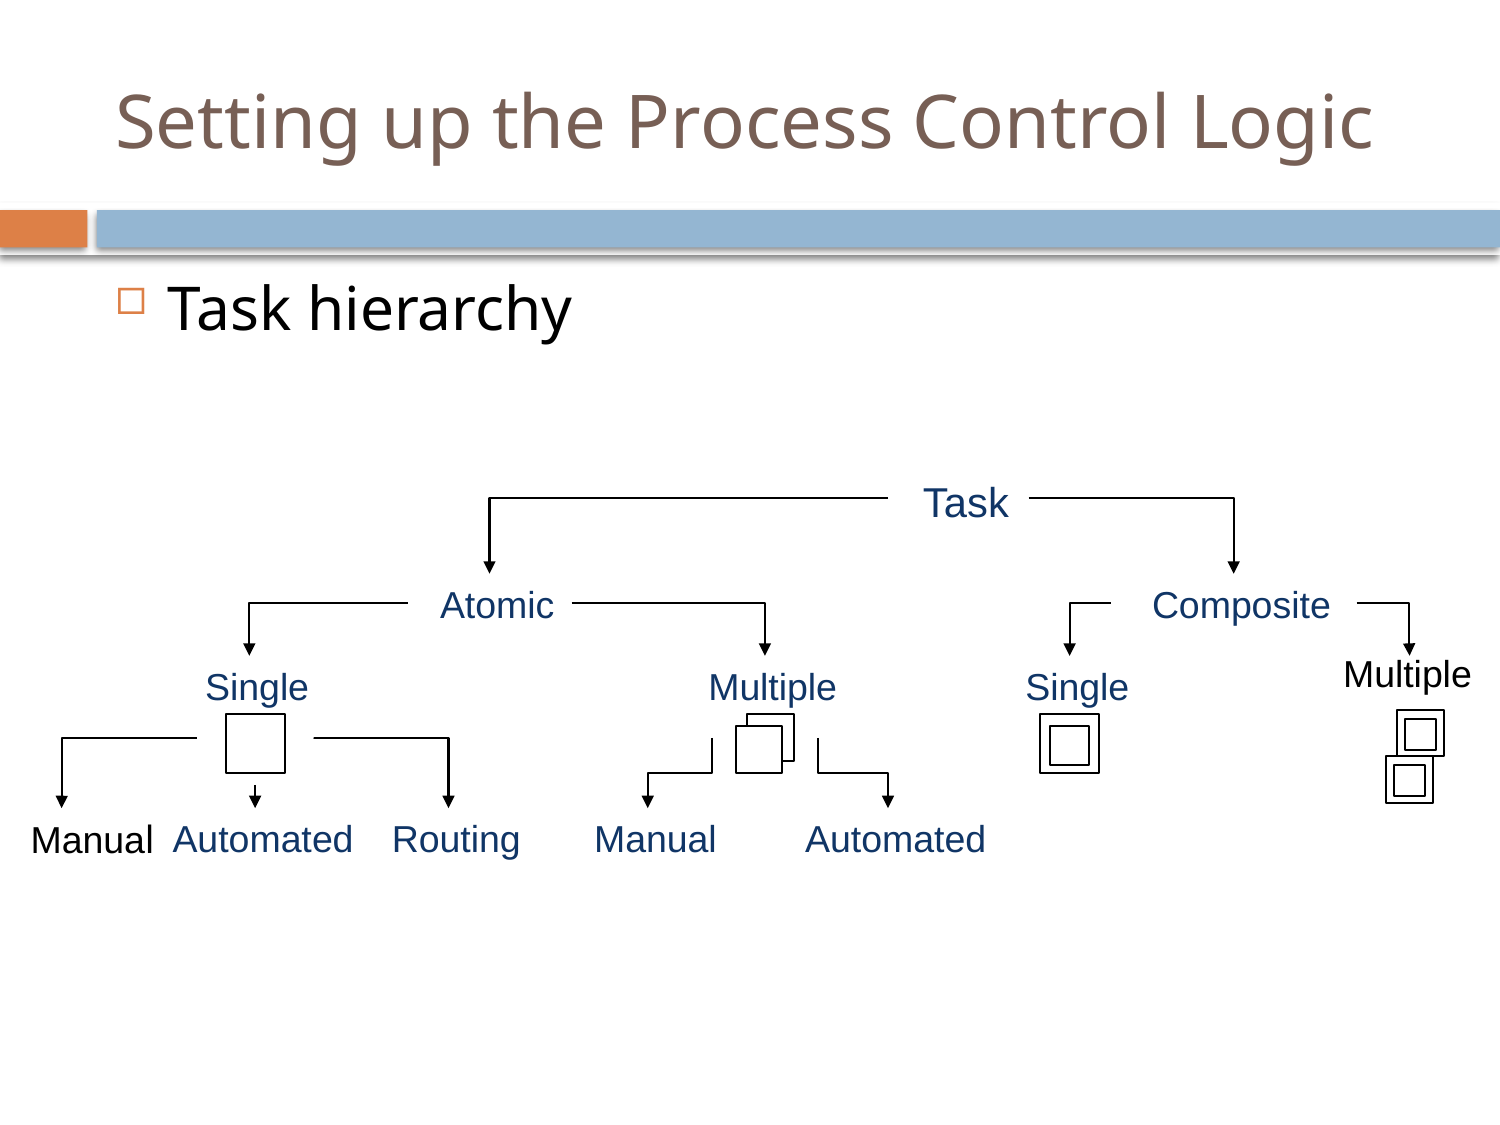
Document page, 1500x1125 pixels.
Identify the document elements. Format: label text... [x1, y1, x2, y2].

text_box Multiple [677, 655, 853, 715]
text_box Routing [348, 808, 548, 867]
text_box Automated [186, 808, 348, 867]
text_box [571, 602, 766, 657]
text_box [1039, 714, 1100, 774]
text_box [61, 737, 197, 809]
text_box [226, 715, 285, 773]
text_box Manual [548, 808, 748, 867]
text_box Atomic [407, 573, 572, 633]
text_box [1028, 497, 1235, 574]
text_box Manual [15, 808, 186, 869]
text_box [817, 737, 889, 809]
text_box [747, 714, 795, 762]
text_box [644, 740, 716, 806]
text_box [1069, 602, 1111, 657]
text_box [248, 602, 408, 657]
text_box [313, 737, 449, 809]
text_box Multiple [1328, 642, 1500, 703]
text_box [735, 726, 783, 773]
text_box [1385, 755, 1434, 803]
text_box Task [888, 468, 1029, 527]
text_box Single [161, 655, 338, 715]
title Setting up the Process Control Logic [100, 37, 1438, 200]
list Task hierarchy [100, 262, 1438, 366]
text_box Single [981, 655, 1158, 715]
text_box Automated [770, 808, 1006, 867]
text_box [1396, 709, 1444, 757]
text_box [489, 497, 889, 574]
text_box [1356, 602, 1410, 657]
text_box Composite [1110, 573, 1357, 633]
